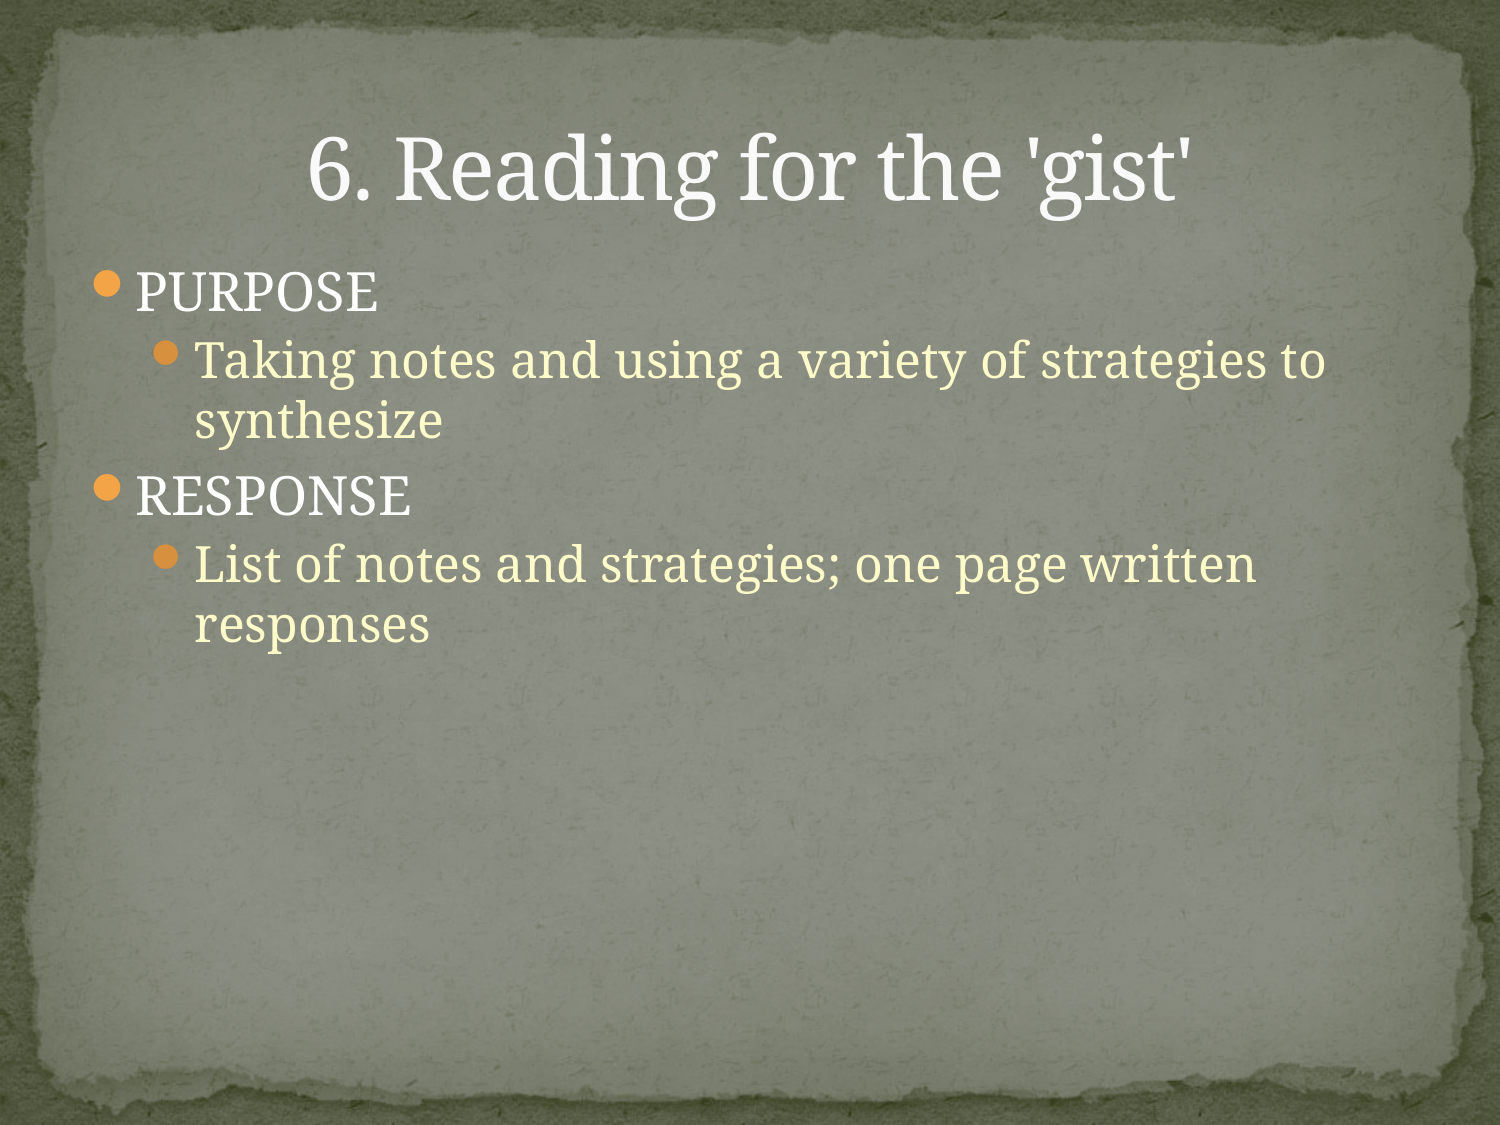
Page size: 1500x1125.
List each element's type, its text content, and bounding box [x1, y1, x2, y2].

title 6. Reading for the 'gist' [74, 24, 1425, 225]
list PURPOSE Taking notes and using a variety of strategies to synthesize RESPONSE List of notes and strategies; one page written responses [75, 249, 1425, 1000]
